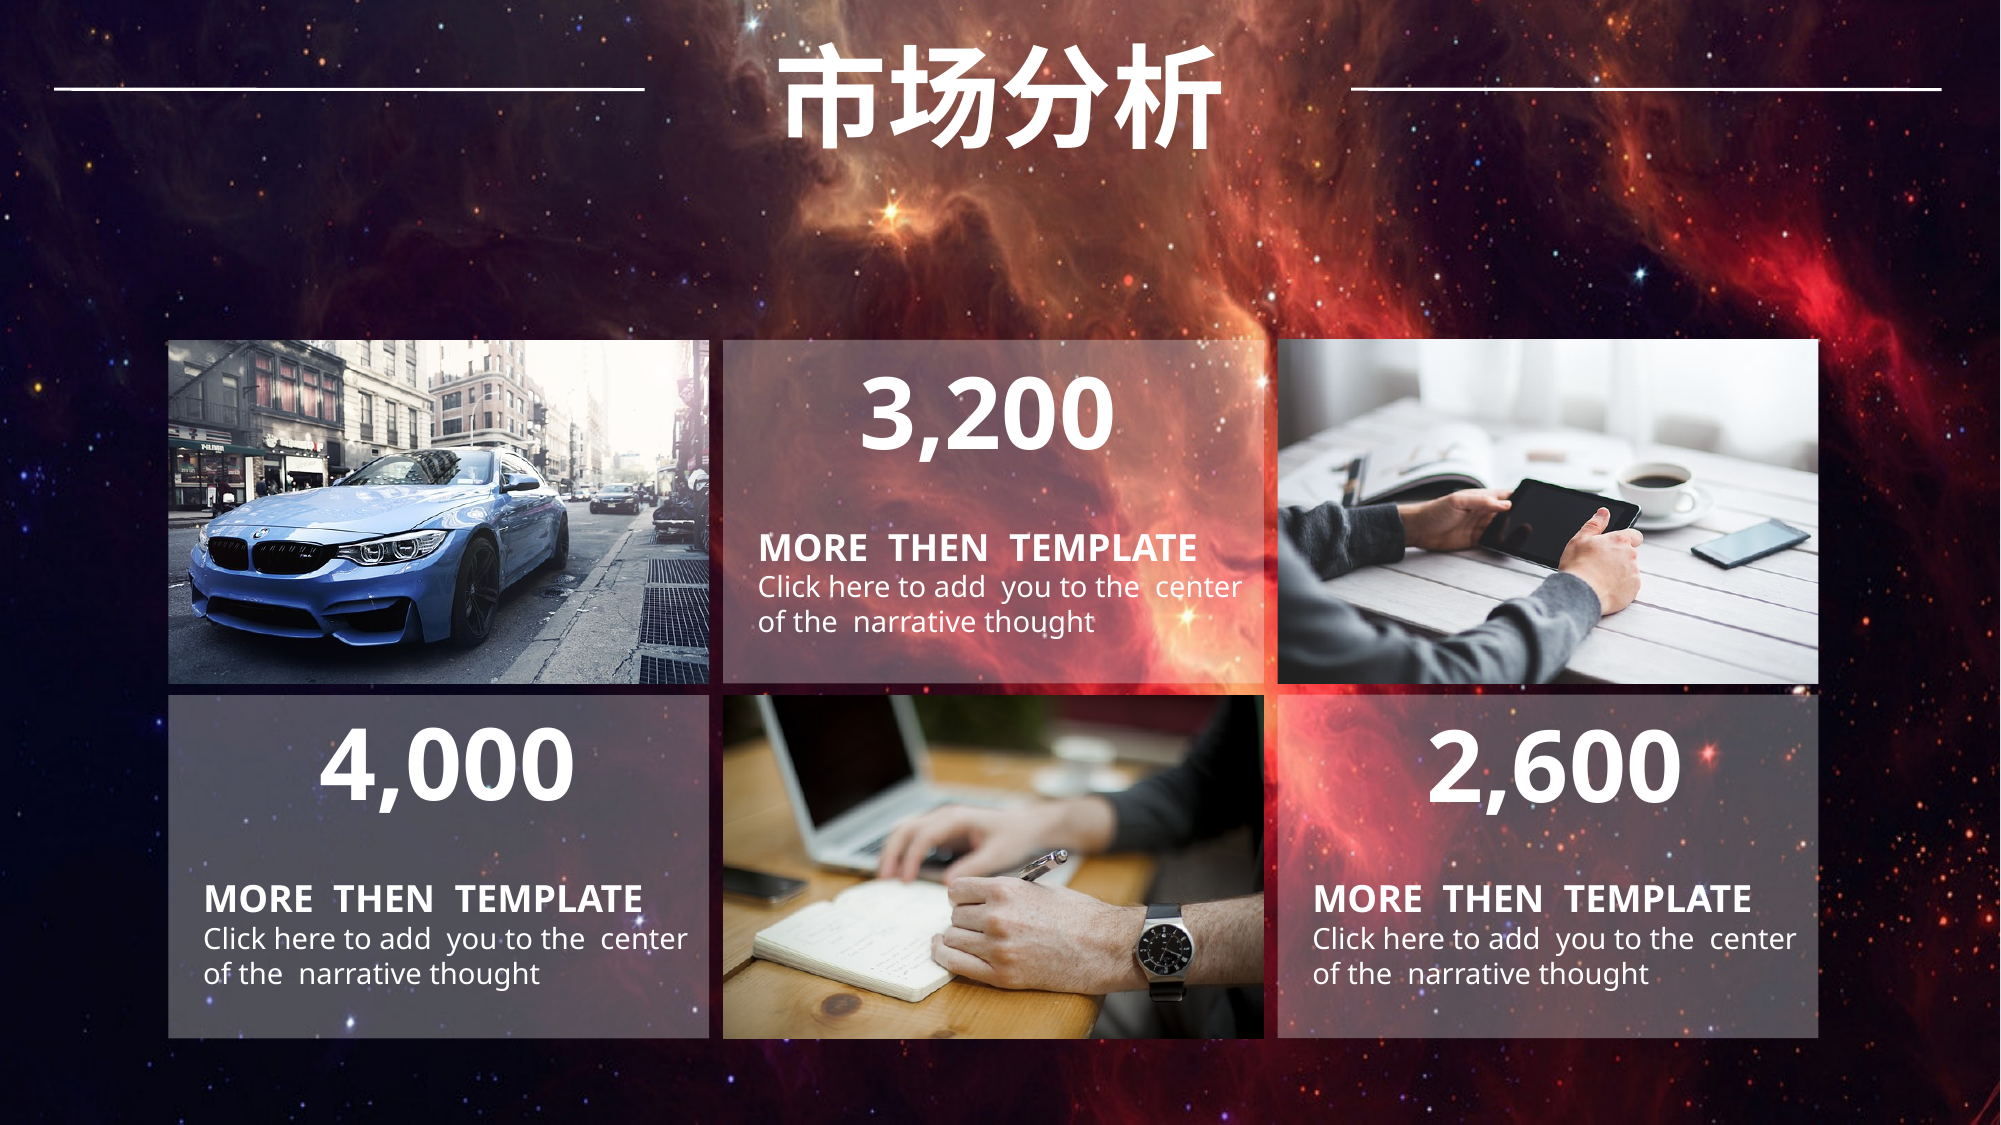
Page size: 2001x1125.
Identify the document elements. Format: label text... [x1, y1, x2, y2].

text_box 2,600 [1411, 694, 1699, 830]
text_box [1277, 694, 1819, 1039]
text_box MORE THEN TEMPLATE Click here to add you to the center of the narrative thought [1297, 868, 1813, 998]
text_box 市场分析 [760, 19, 1240, 170]
text_box [722, 694, 1265, 1039]
text_box MORE THEN TEMPLATE Click here to add you to the center of the narrative thought [188, 868, 704, 998]
text_box 4,000 [305, 692, 592, 828]
picture [0, 0, 2001, 1125]
text_box [722, 339, 1265, 684]
text_box 3,200 [844, 341, 1132, 477]
text_box [167, 694, 710, 1039]
text_box MORE THEN TEMPLATE Click here to add you to the center of the narrative thought [742, 516, 1258, 646]
text_box [167, 339, 710, 684]
text_box [1277, 339, 1819, 684]
